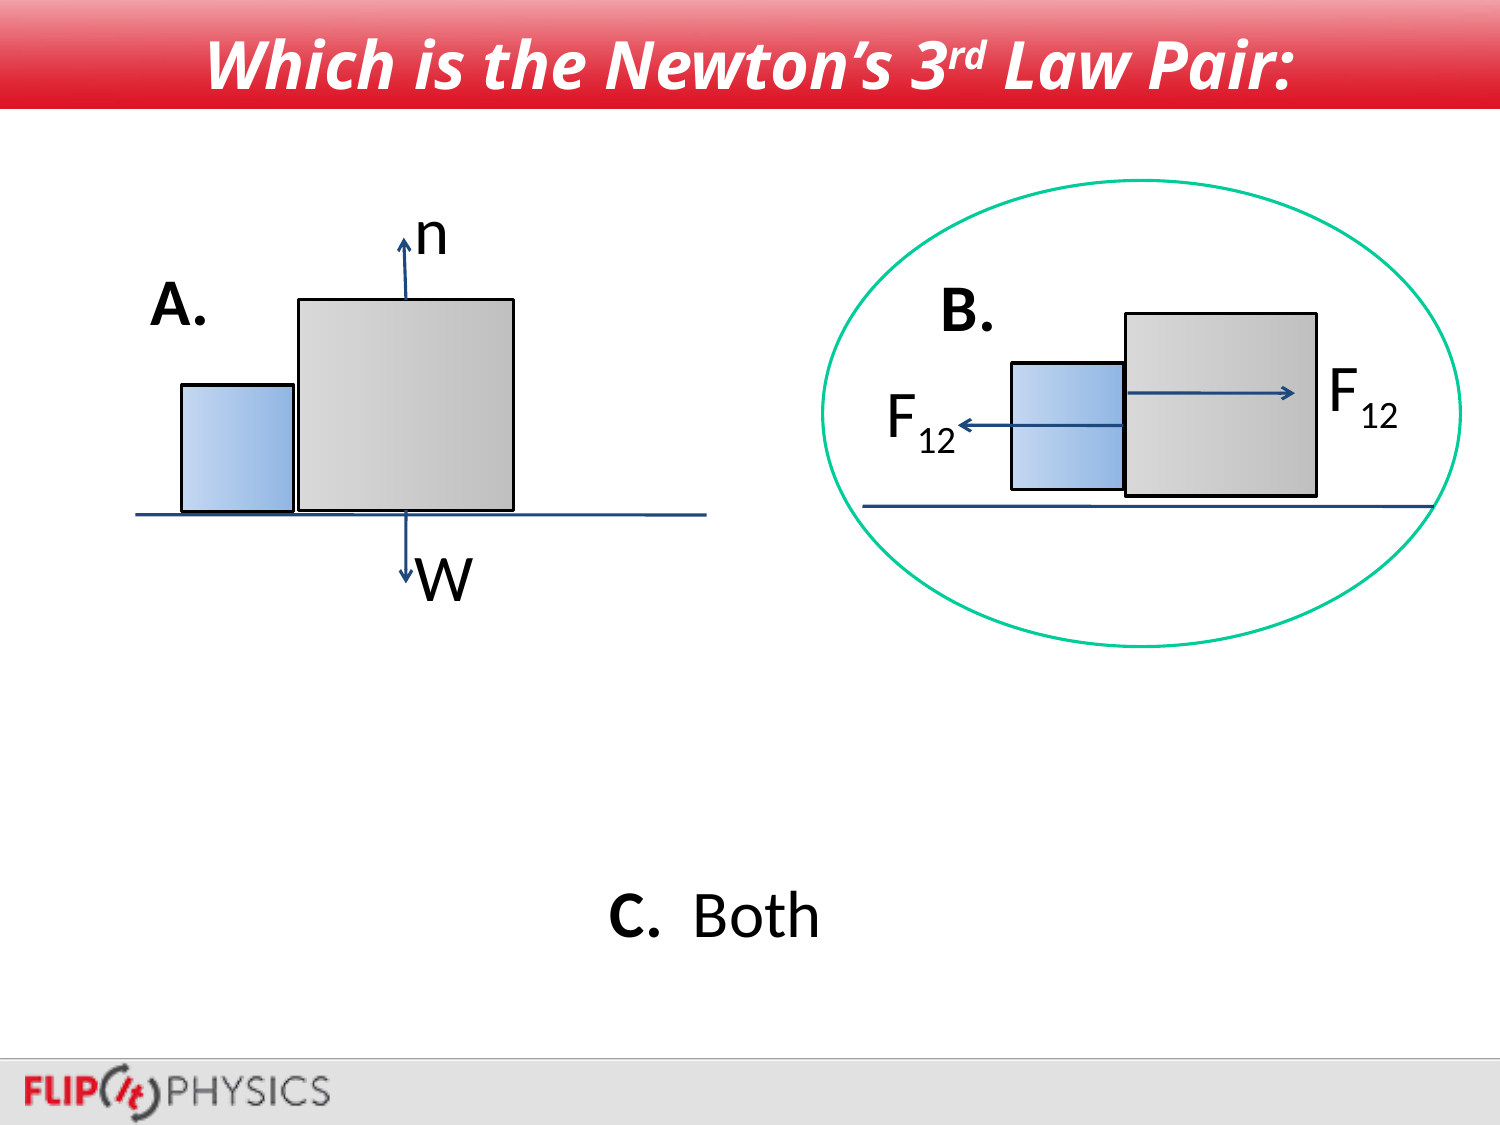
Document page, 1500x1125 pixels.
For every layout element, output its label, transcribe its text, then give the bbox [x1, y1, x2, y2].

title Which is the Newton’s 3rd Law Pair: [75, 15, 1425, 91]
picture [0, 0, 1500, 109]
text_box F12 [1298, 337, 1414, 444]
text_box n [399, 180, 465, 275]
text_box A. [135, 251, 225, 347]
text_box W [399, 527, 490, 622]
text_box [373, 267, 437, 271]
text_box [822, 180, 1461, 647]
text_box [298, 299, 514, 511]
picture [0, 1058, 1500, 1125]
text_box C. Both [595, 863, 852, 959]
text_box B. [911, 257, 1012, 353]
text_box [181, 384, 294, 512]
text_box F12 [871, 363, 971, 469]
